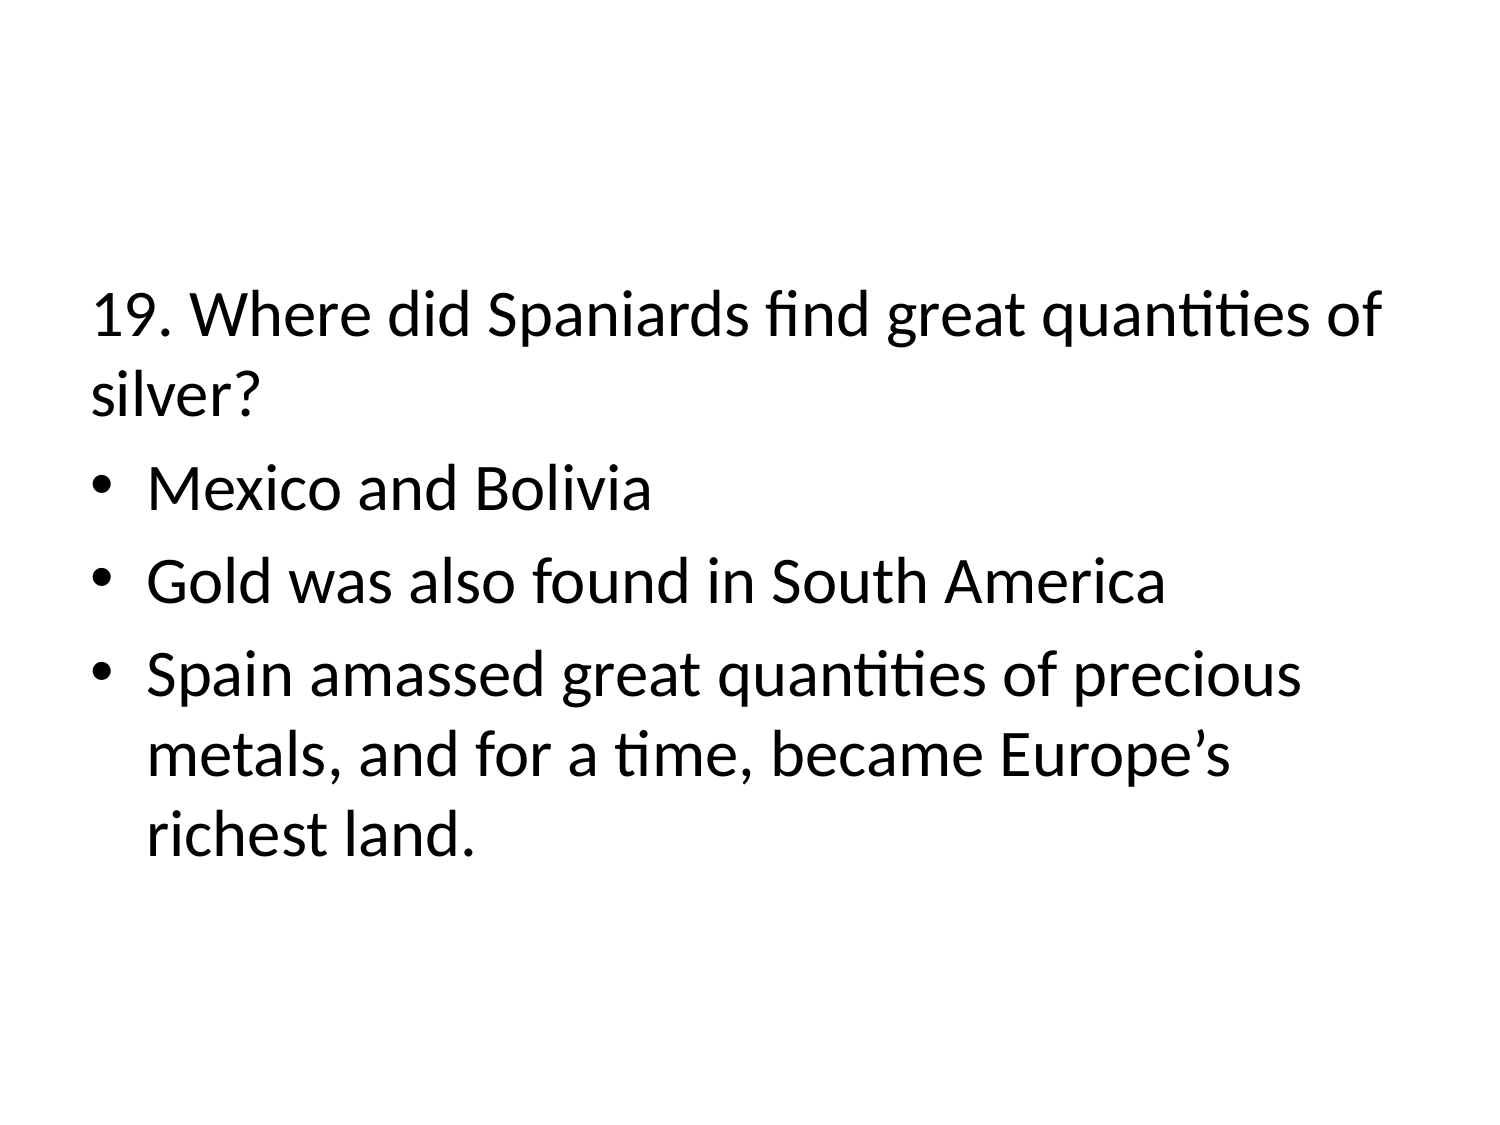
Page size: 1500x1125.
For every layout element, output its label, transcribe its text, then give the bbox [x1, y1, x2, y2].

list 19. Where did Spaniards find great quantities of silver? Mexico and Bolivia Gold was also found in South America Spain amassed great quantities of precious metals, and for a time, became Europe’s richest land. [75, 262, 1425, 1005]
